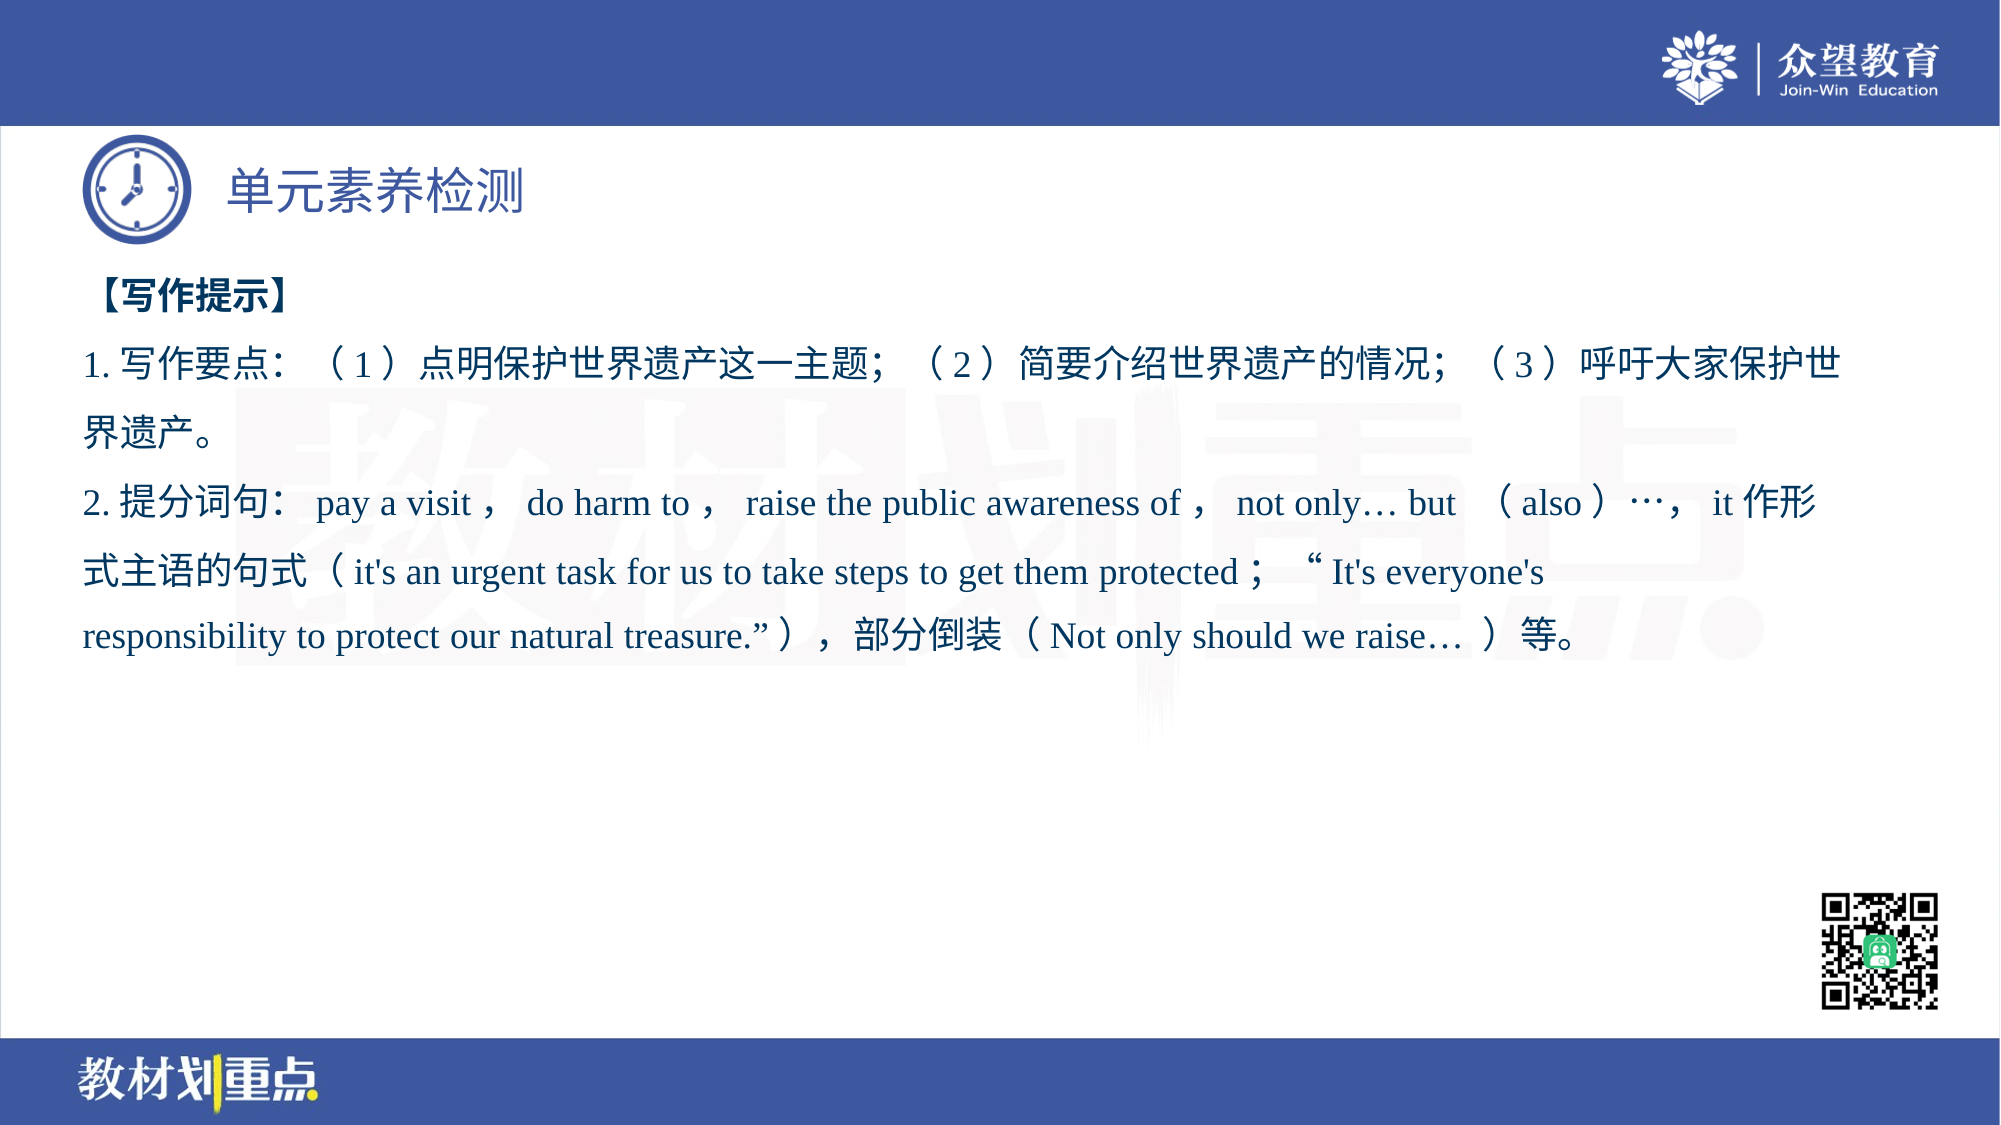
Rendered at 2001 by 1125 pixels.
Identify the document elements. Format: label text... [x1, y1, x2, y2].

picture [0, 0, 2000, 1125]
text_box 【写作提示】 1.写作要点：（1）点明保护世界遗产这一主题；（2）简要介绍世界遗产的情况；（3）呼吁大家保护世 界遗产。 2.提分词句：pay a visit，do harm to，raise the public awareness of，not only… but （also）…，it作形 式主语的句式（it's an urgent task for us to take steps to get them protected；“It's everyone's responsibility to protect our natural treasure.”），部分倒装（Not only should we raise… ）等。 [82, 247, 1817, 650]
